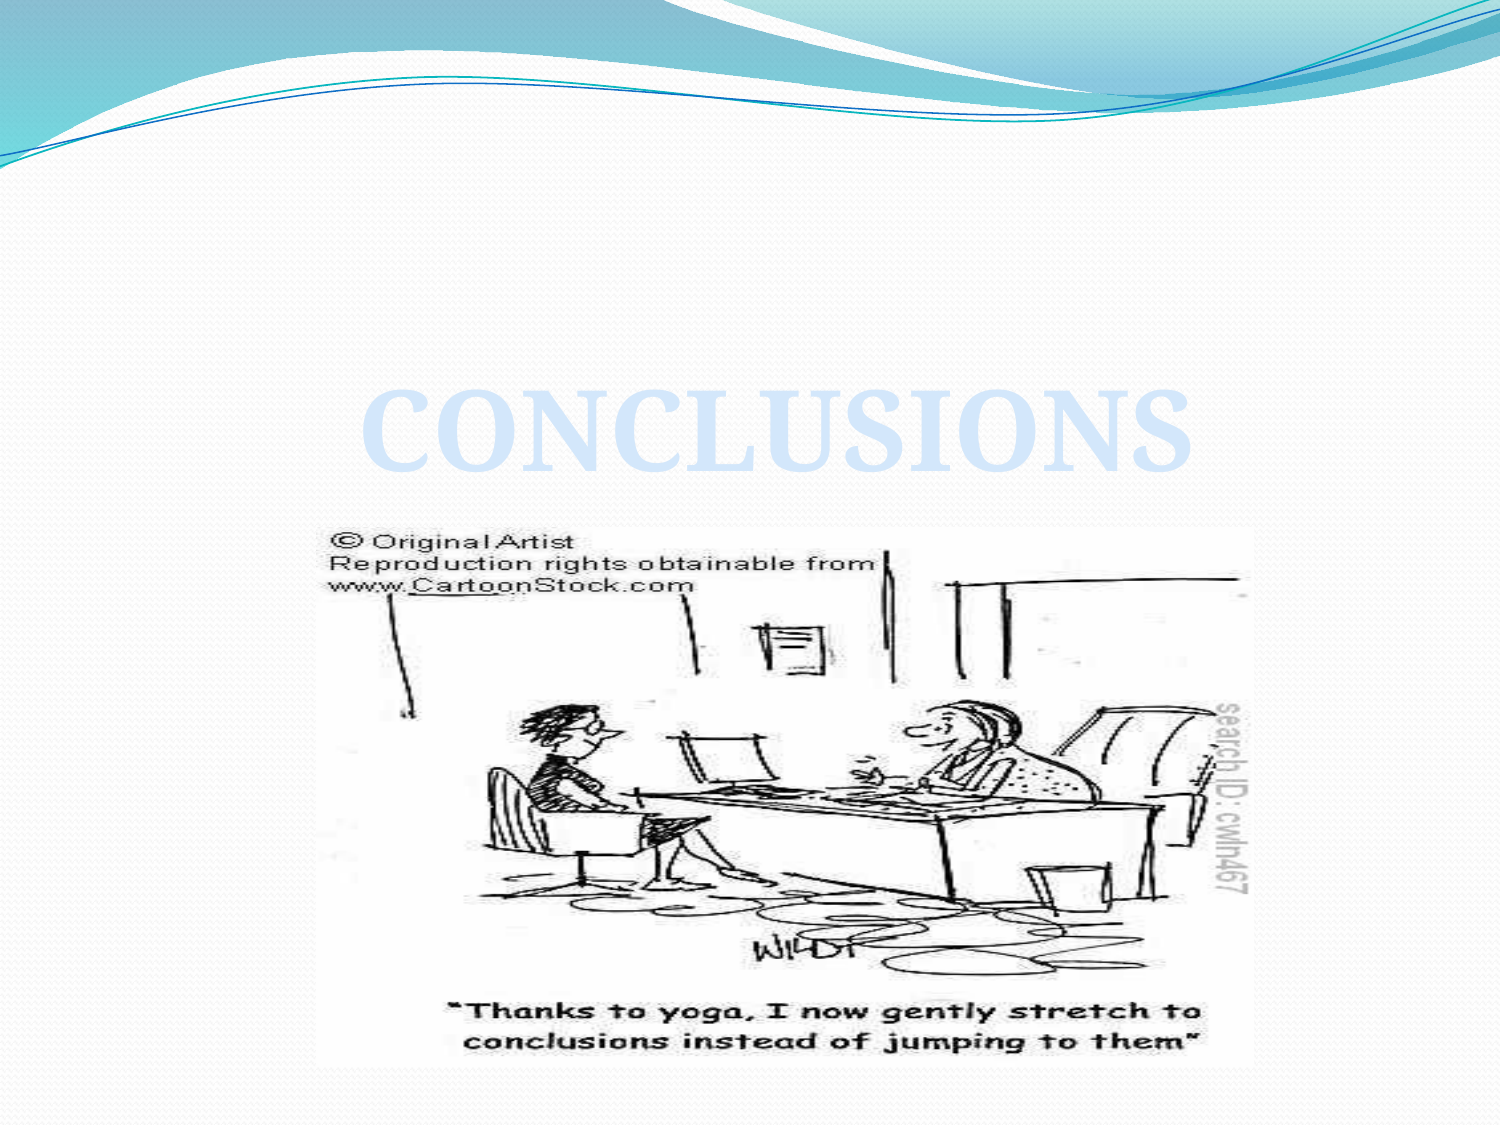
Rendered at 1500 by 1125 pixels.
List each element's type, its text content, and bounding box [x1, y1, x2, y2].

text_box CONCLUSIONS [342, 351, 1212, 502]
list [316, 527, 1255, 1067]
